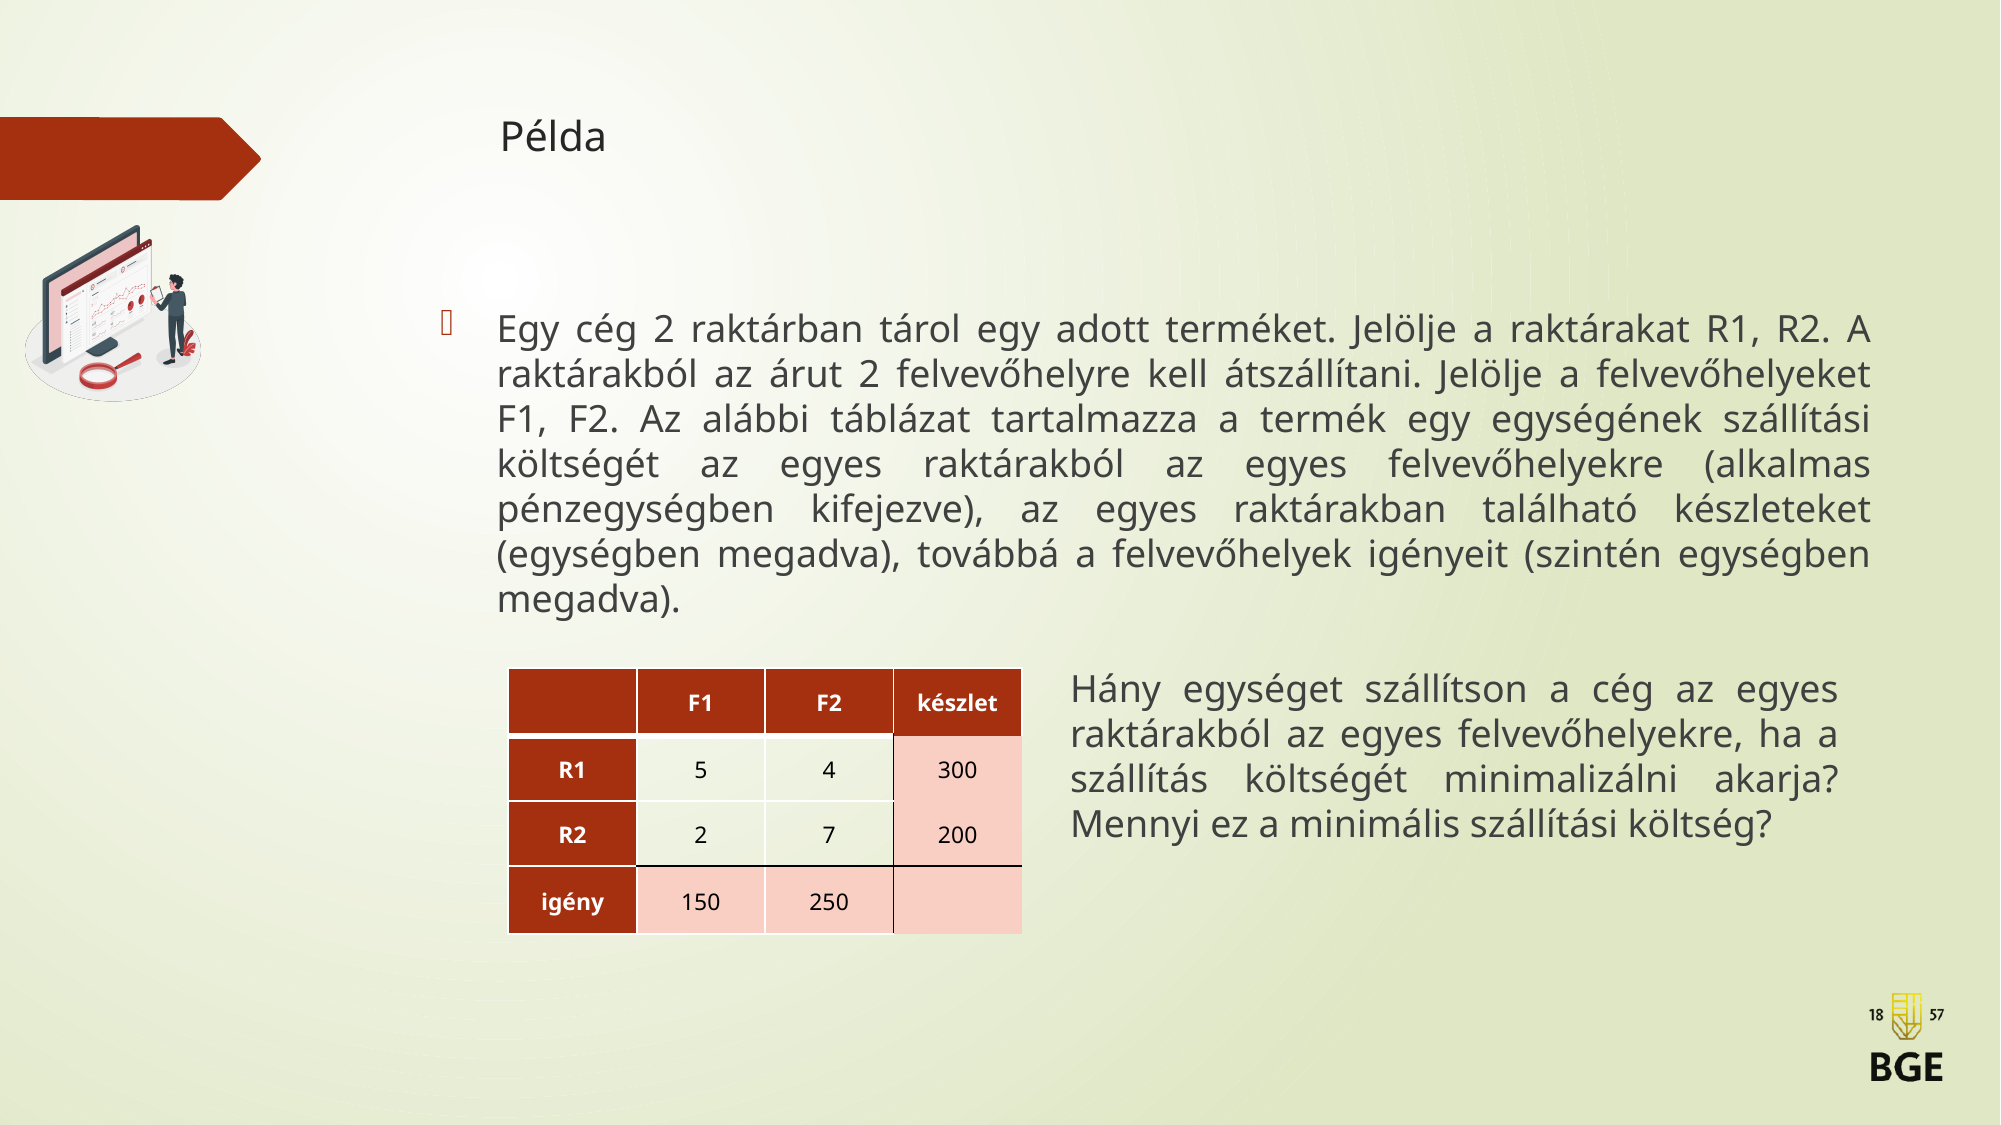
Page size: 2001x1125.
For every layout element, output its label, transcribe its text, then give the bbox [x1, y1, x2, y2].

table_header [509, 669, 636, 733]
picture [17, 217, 208, 408]
table_cell [894, 867, 1022, 934]
table_cell R2 [509, 802, 636, 865]
table_cell R1 [509, 739, 636, 800]
table_cell 300 [894, 736, 1022, 801]
table_cell 150 [638, 867, 764, 933]
table_cell 200 [894, 801, 1022, 865]
table_cell 4 [766, 739, 893, 800]
table_cell 2 [638, 802, 764, 865]
table_header F2 [766, 669, 893, 733]
table_header készlet [894, 669, 1021, 736]
table_cell 7 [766, 802, 893, 865]
table_cell 250 [766, 867, 893, 933]
table_header F1 [638, 669, 764, 733]
title Példa [484, 102, 1888, 217]
picture [1853, 984, 1958, 1090]
table_cell 5 [638, 739, 764, 800]
text_box Hány egységet szállítson a cég az egyes raktárakból az egyes felvevőhelyekre, ha a szállítás költségét minimalizálni akarja? Mennyi ez a minimális szállítási költség? [1055, 657, 1855, 852]
list Egy cég 2 raktárban tárol egy adott terméket. Jelölje a raktárakat R1, R2. A raktárakból az árut 2 felvevőhelyre kell átszállítani. Jelölje a felvevőhelyeket F1, F2. Az alábbi táblázat tartalmazza a termék egy egységének szállítási költségét az egyes raktárakból az egyes felvevőhelyekre (alkalmas pénzegységben kifejezve), az egyes raktárakban található készleteket (egységben megadva), továbbá a felvevőhelyek igényeit (szintén egységben megadva). [425, 217, 1888, 970]
table_cell igény [509, 867, 636, 933]
